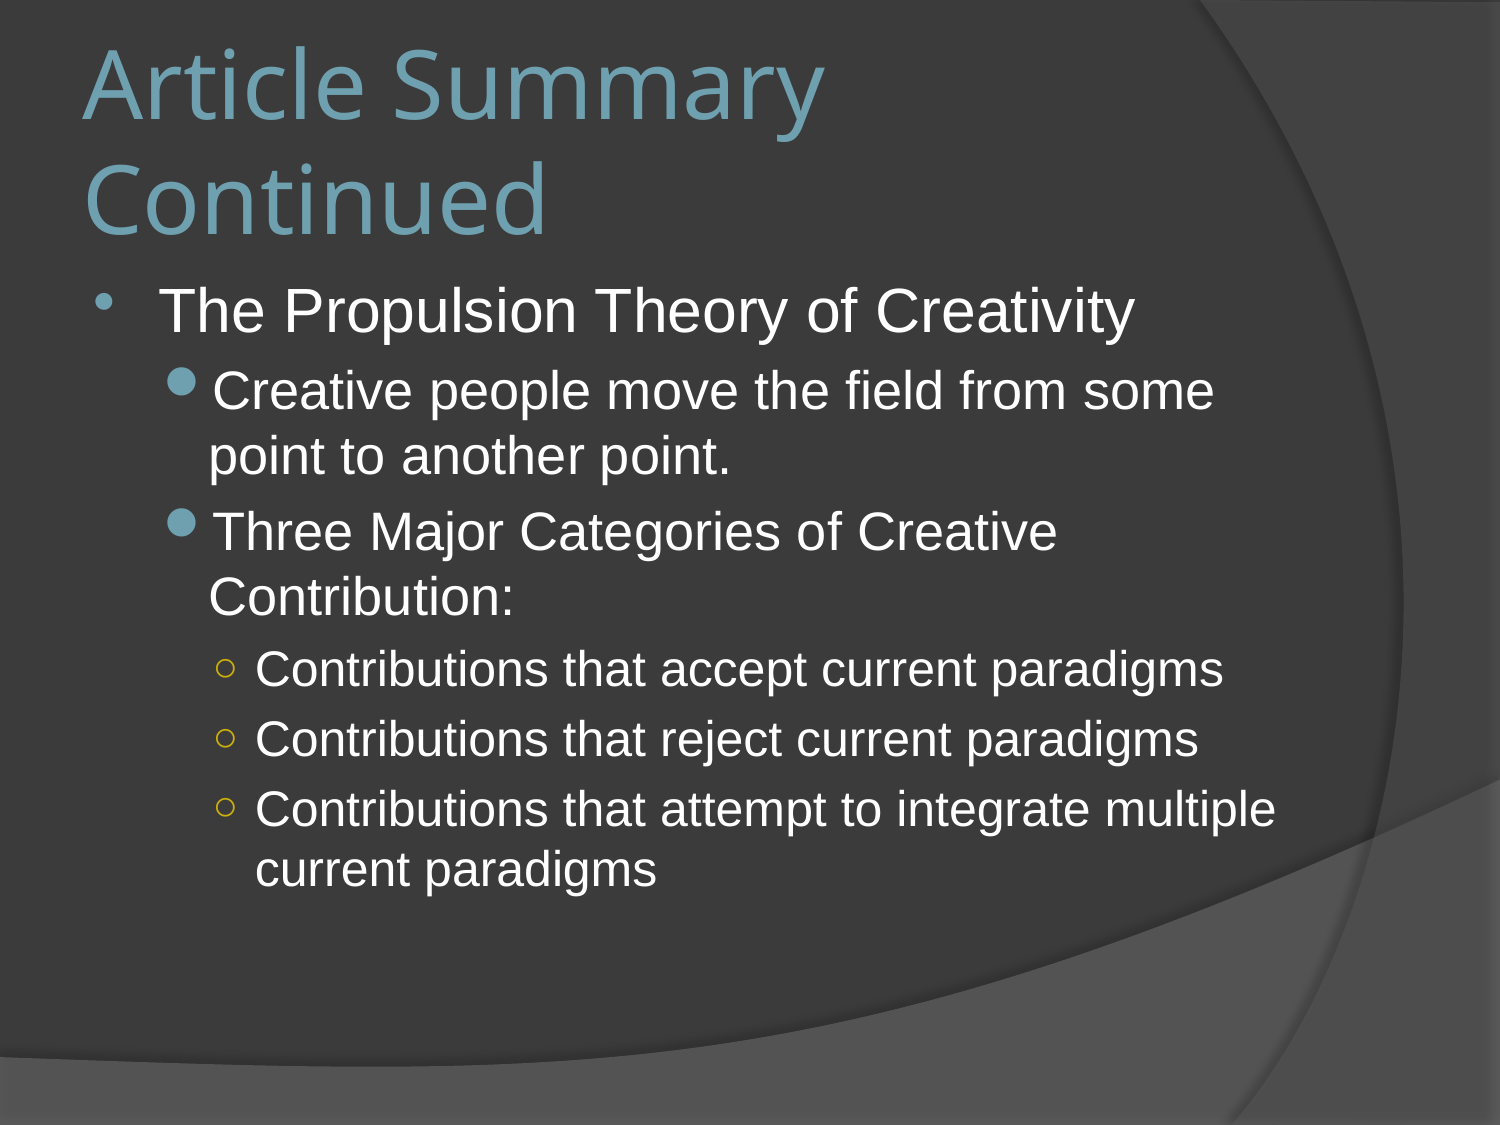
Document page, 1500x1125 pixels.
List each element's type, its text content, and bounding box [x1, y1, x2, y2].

list The Propulsion Theory of Creativity Creative people move the field from some point to another point. Three Major Categories of Creative Contribution: Contributions that accept current paradigms Contributions that reject current paradigms Contributions that attempt to integrate multiple current paradigms [75, 262, 1300, 1005]
title Article Summary Continued [75, 45, 1300, 233]
